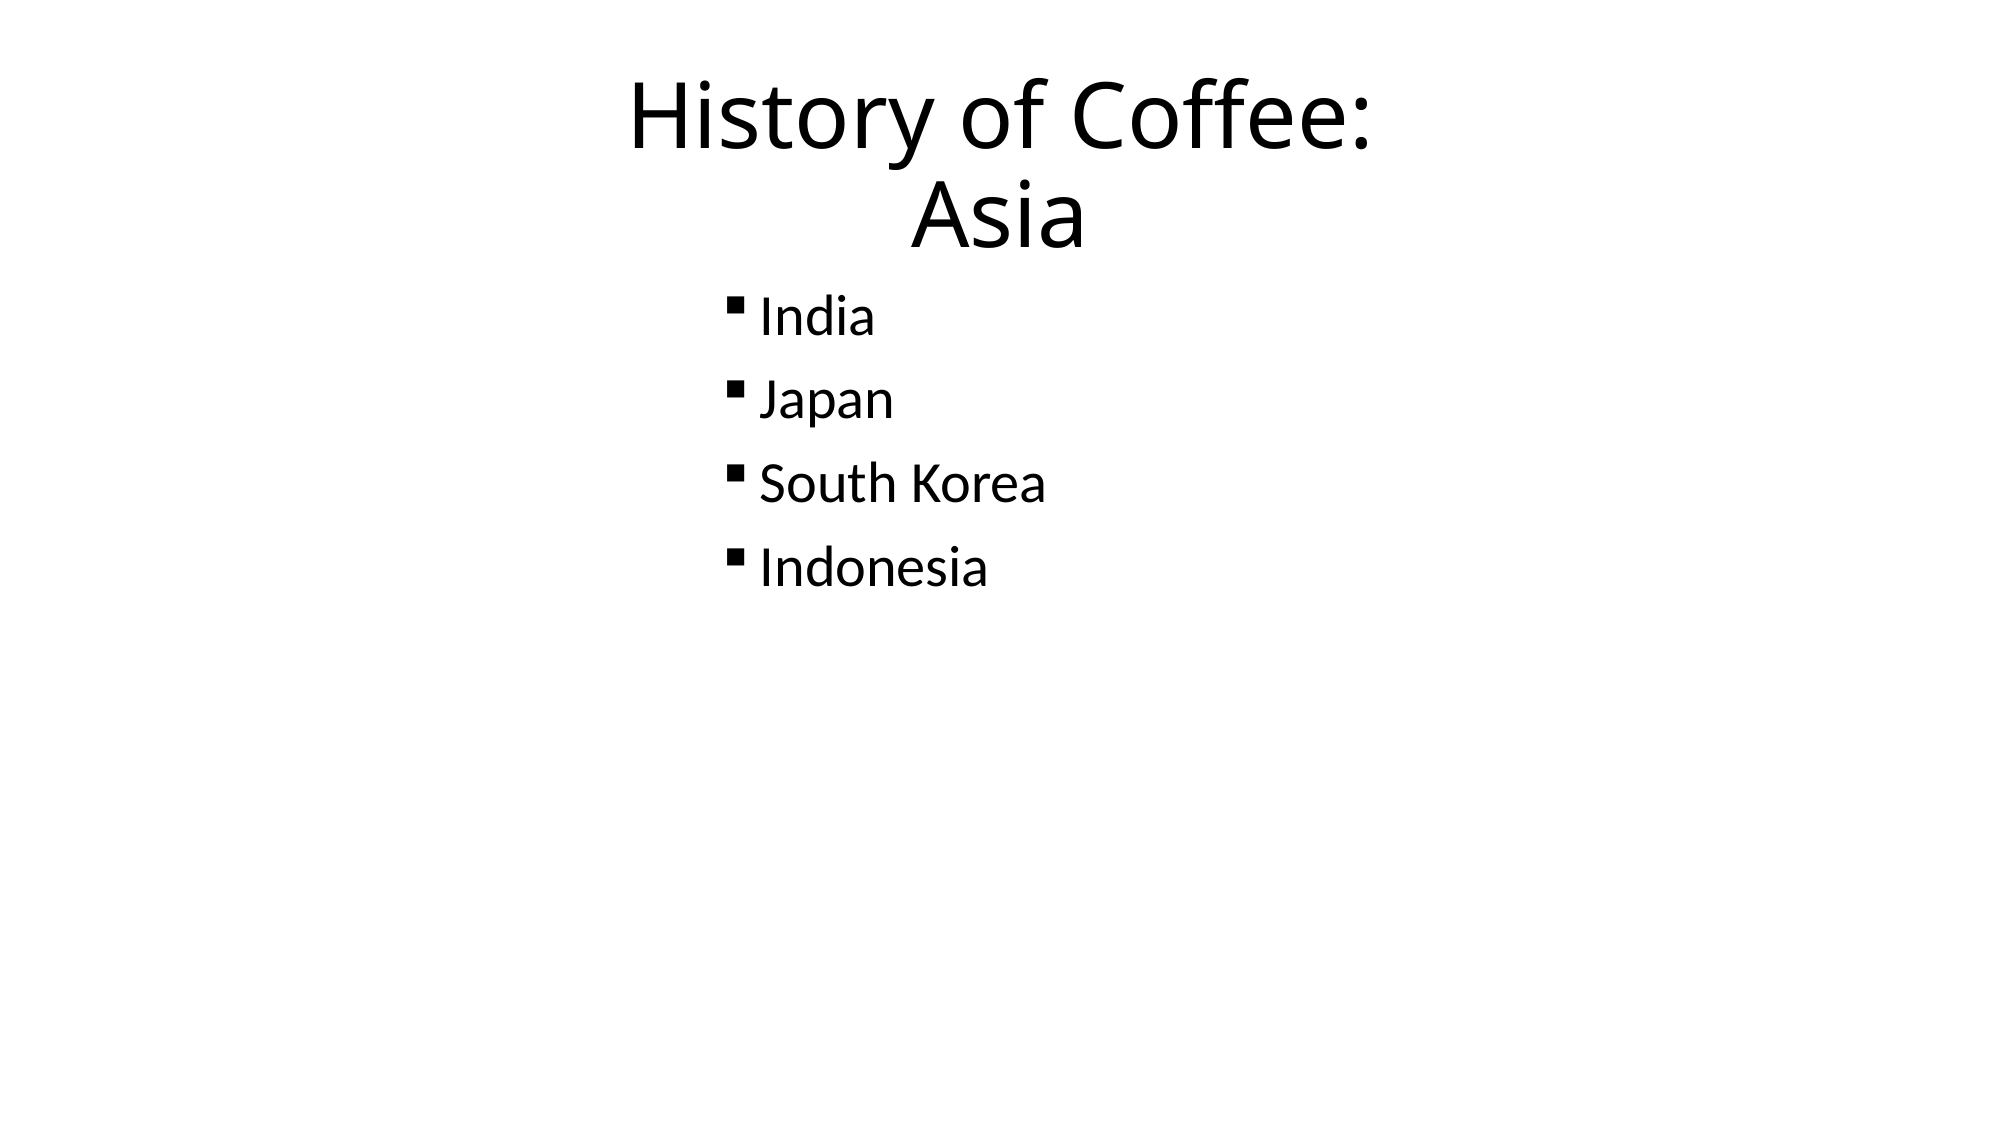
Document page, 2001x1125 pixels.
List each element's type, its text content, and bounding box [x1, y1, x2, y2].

list India Japan South Korea Indonesia [707, 277, 1767, 777]
title History of Coffee: Asia [137, 59, 1863, 278]
